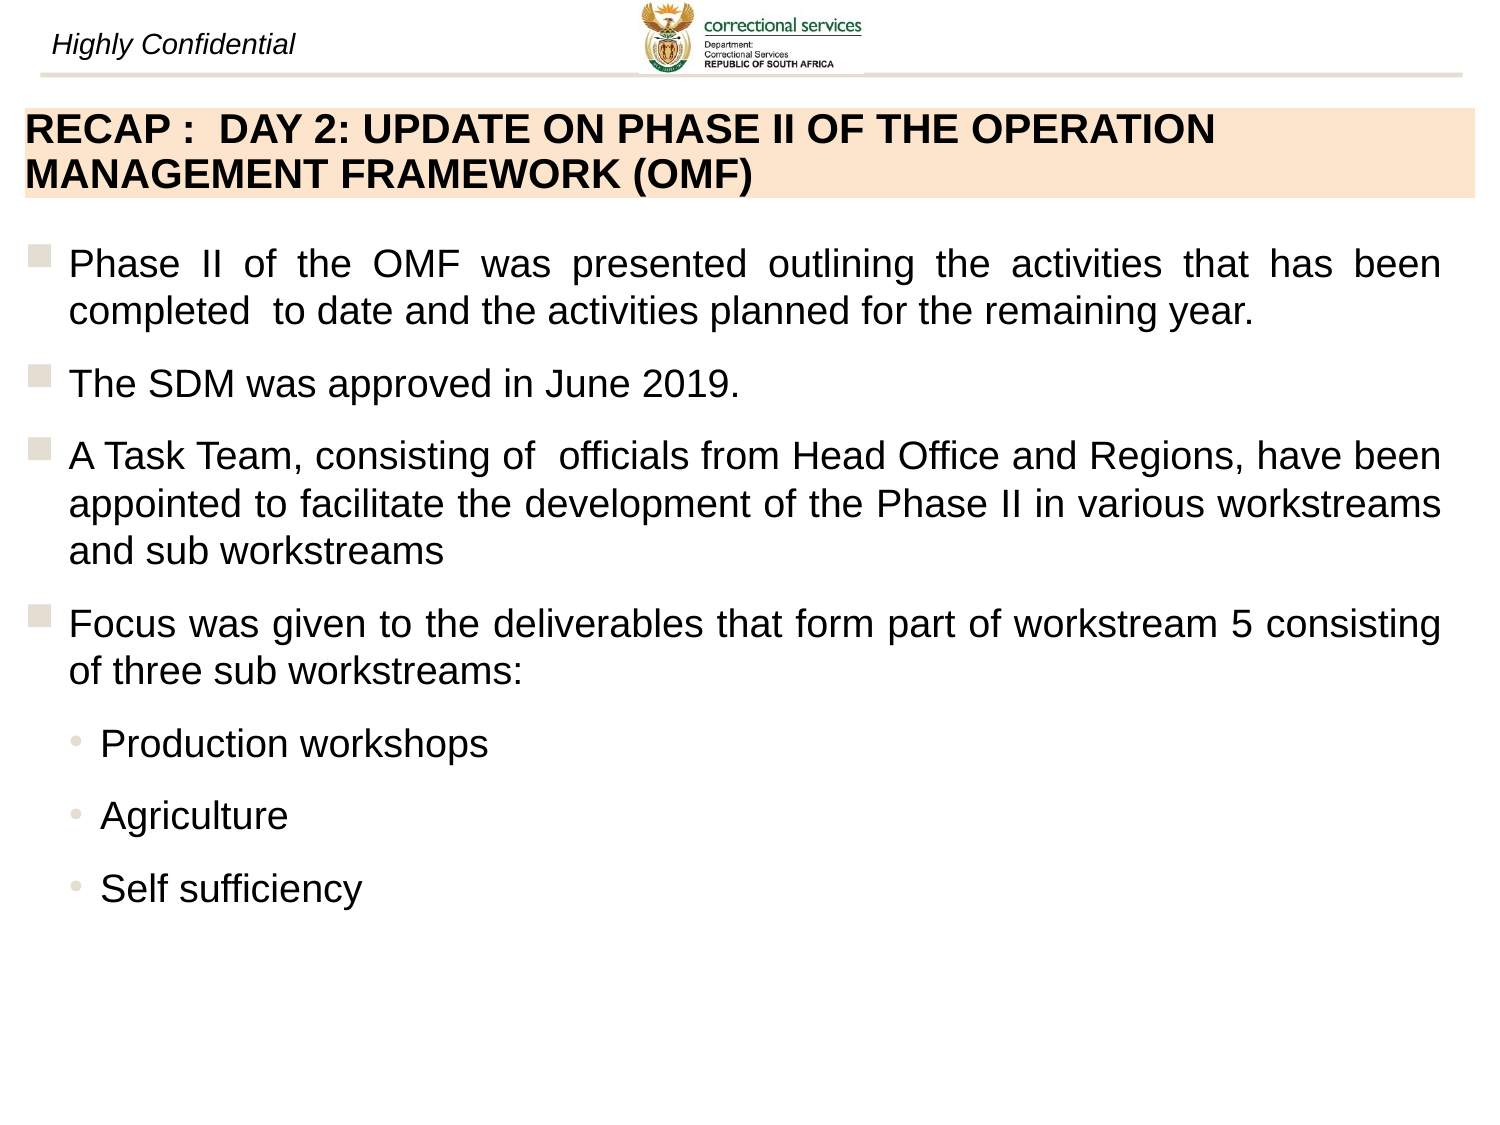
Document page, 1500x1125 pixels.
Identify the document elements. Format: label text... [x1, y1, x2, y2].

list Phase II of the OMF was presented outlining the activities that has been completed to date and the activities planned for the remaining year. The SDM was approved in June 2019. A Task Team, consisting of officials from Head Office and Regions, have been appointed to facilitate the development of the Phase II in various workstreams and sub workstreams Focus was given to the deliverables that form part of workstream 5 consisting of three sub workstreams: Production workshops Agriculture Self sufficiency [24, 236, 1444, 1003]
picture [639, 0, 864, 74]
text_box RECAP : DAY 2: UPDATE ON PHASE II OF THE OPERATION MANAGEMENT FRAMEWORK (OMF) [24, 107, 1475, 198]
